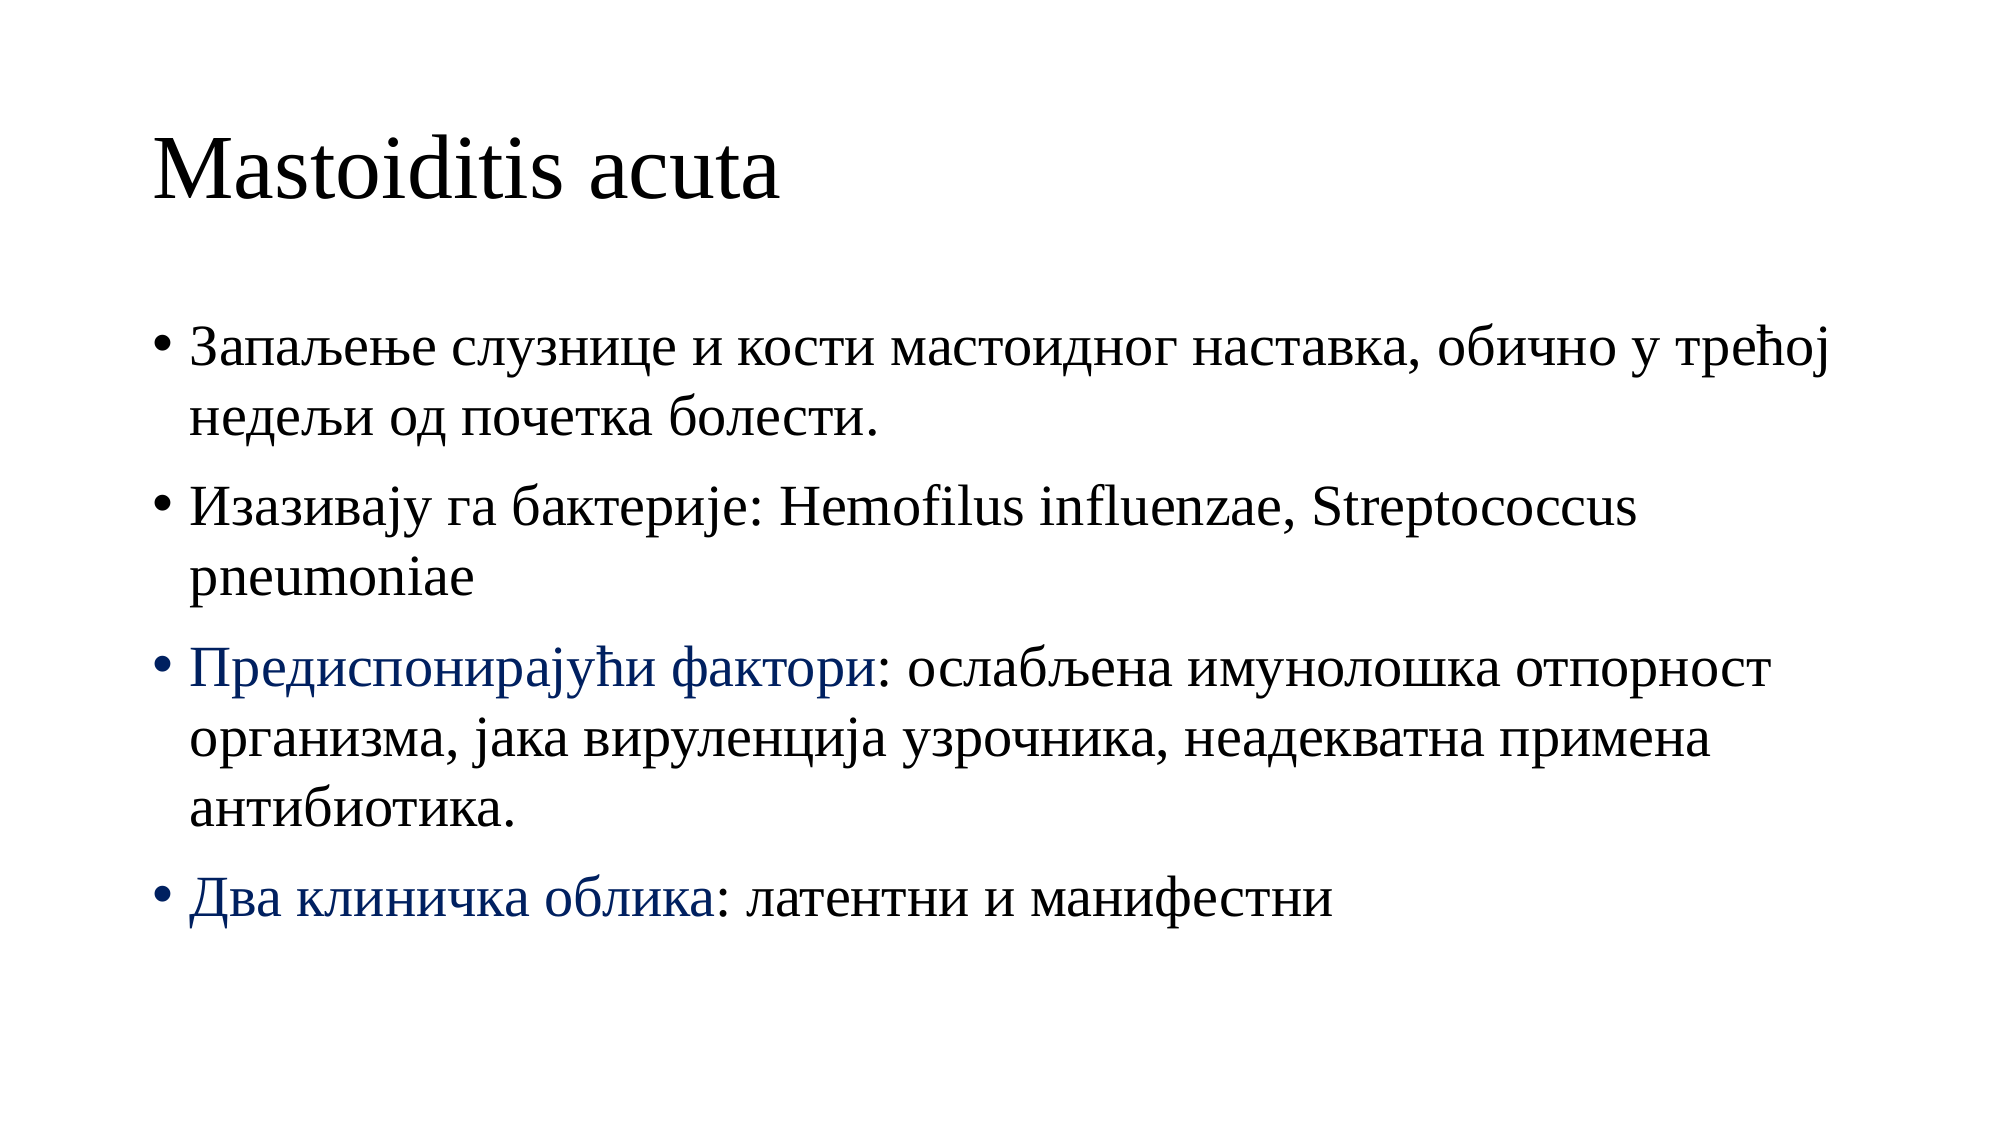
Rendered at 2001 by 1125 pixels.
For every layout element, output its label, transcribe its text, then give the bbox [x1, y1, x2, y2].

list Запаљење слузнице и кости мастоидног наставка, обично у трећој недељи од почетка болести. Изазивају га бактерије: Hemofilus influenzae, Streptococcus pneumoniае Предиспонирајући фактори: ослабљена имунолошка отпорност организма, јака вируленција узрочника, неадекватна примена антибиотика. Два клиничка облика: латентни и манифестни [137, 299, 1863, 1014]
title Mastoiditis acuta [137, 59, 1863, 278]
